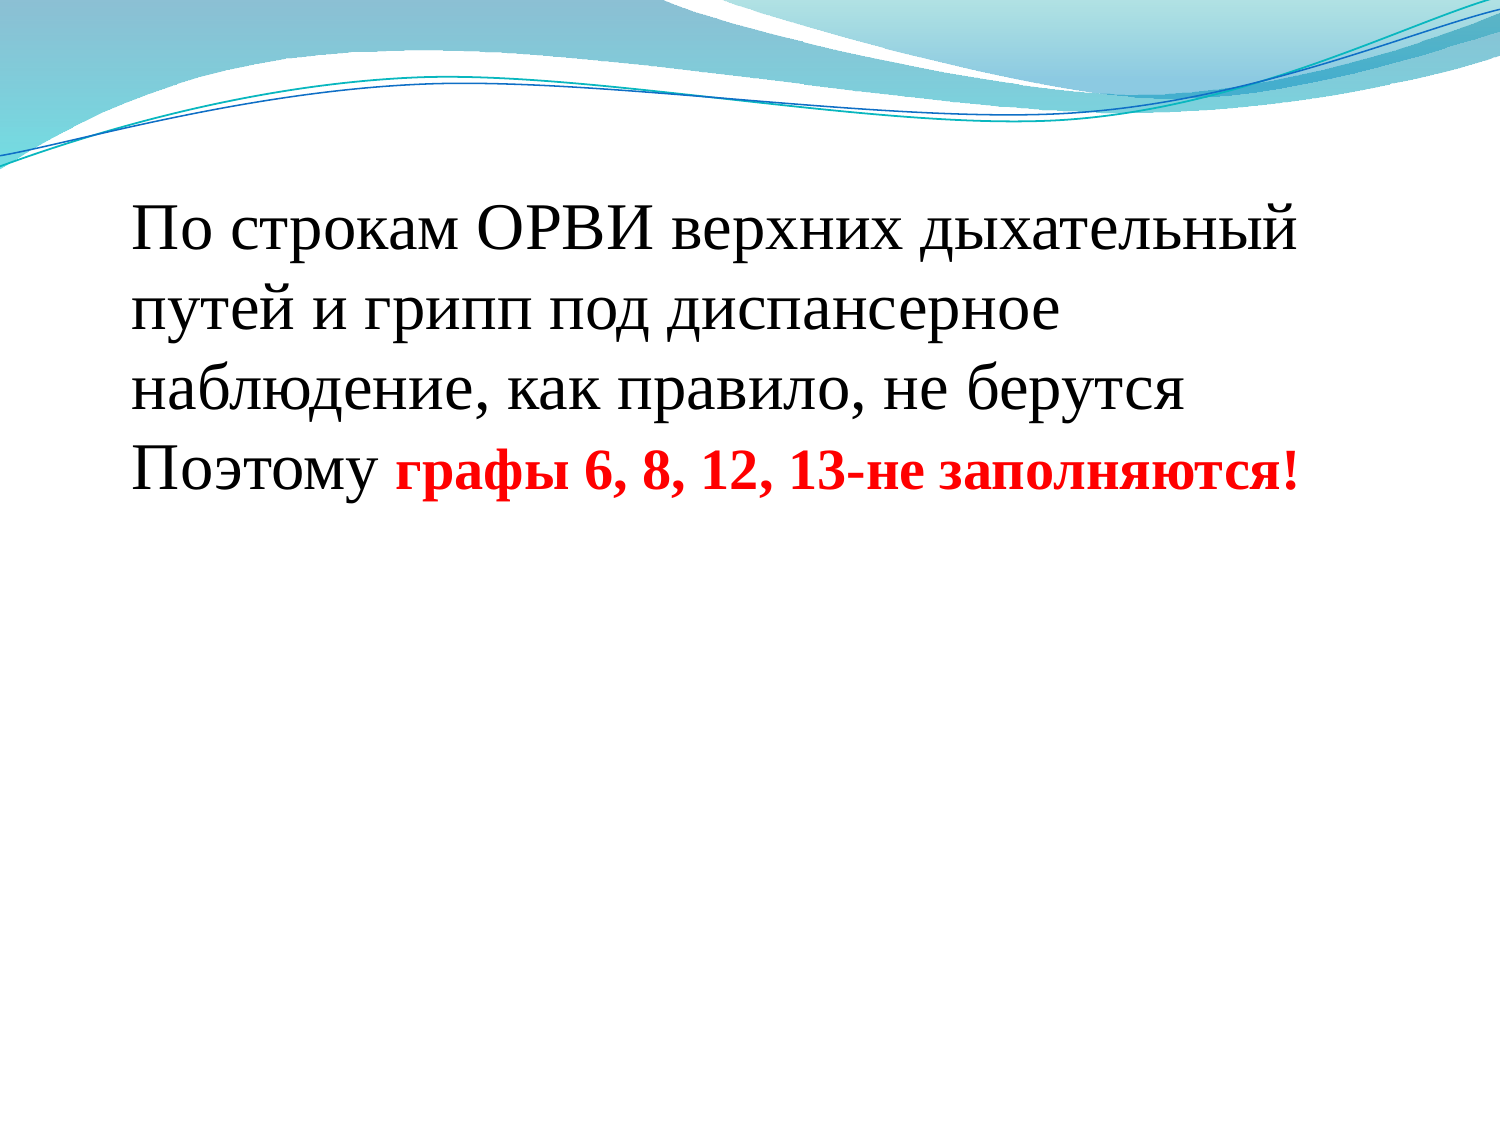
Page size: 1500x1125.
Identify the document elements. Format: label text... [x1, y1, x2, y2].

text_box По строкам ОРВИ верхних дыхательный путей и грипп под диспансерное наблюдение, как правило, не берутся Поэтому графы 6, 8, 12, 13-не заполняются! [117, 175, 1395, 511]
